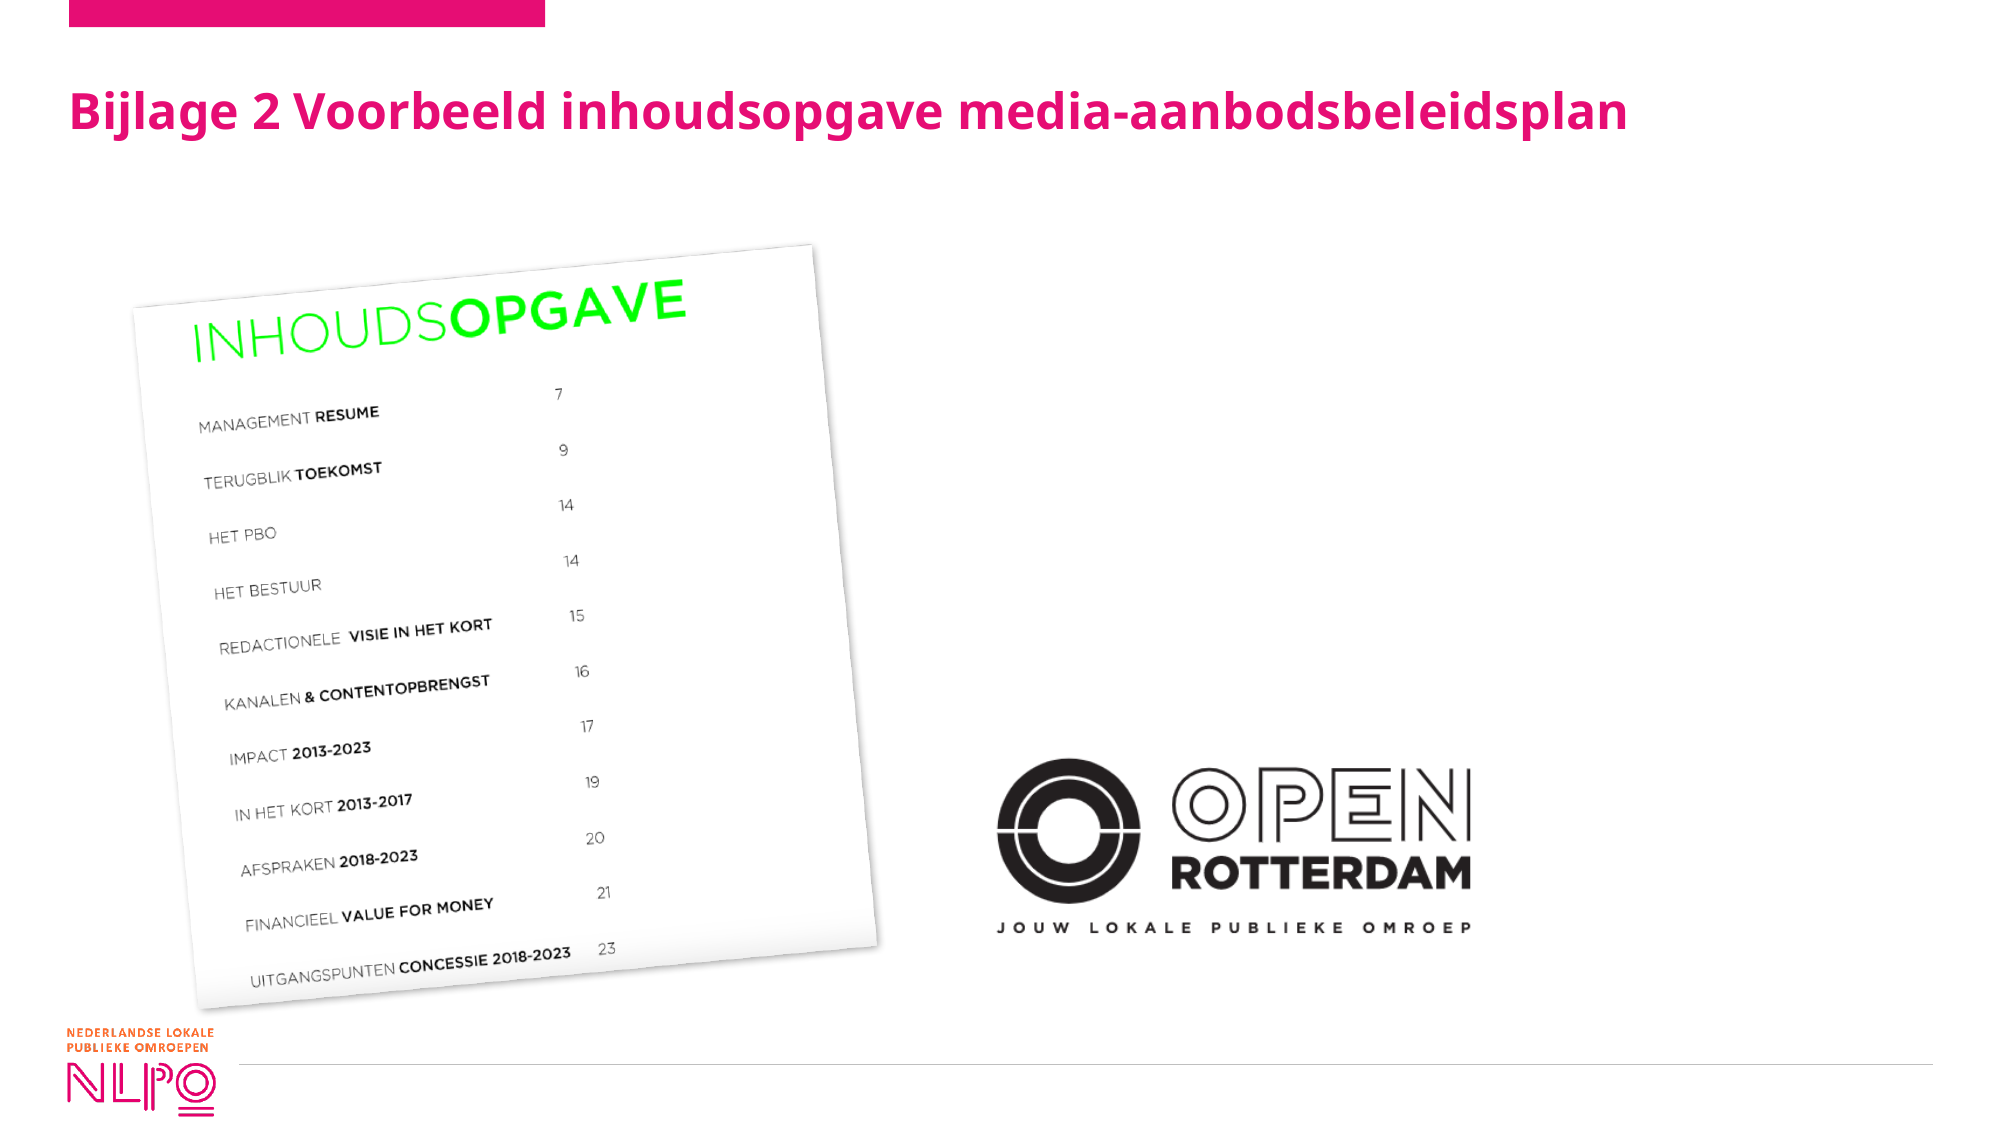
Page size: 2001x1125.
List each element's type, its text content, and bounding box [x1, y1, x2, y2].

picture [133, 244, 876, 1008]
picture [67, 1028, 216, 1118]
title Bijlage 2 Voorbeeld inhoudsopgave media-aanbodsbeleidsplan [68, 59, 1934, 141]
picture [976, 746, 1489, 945]
